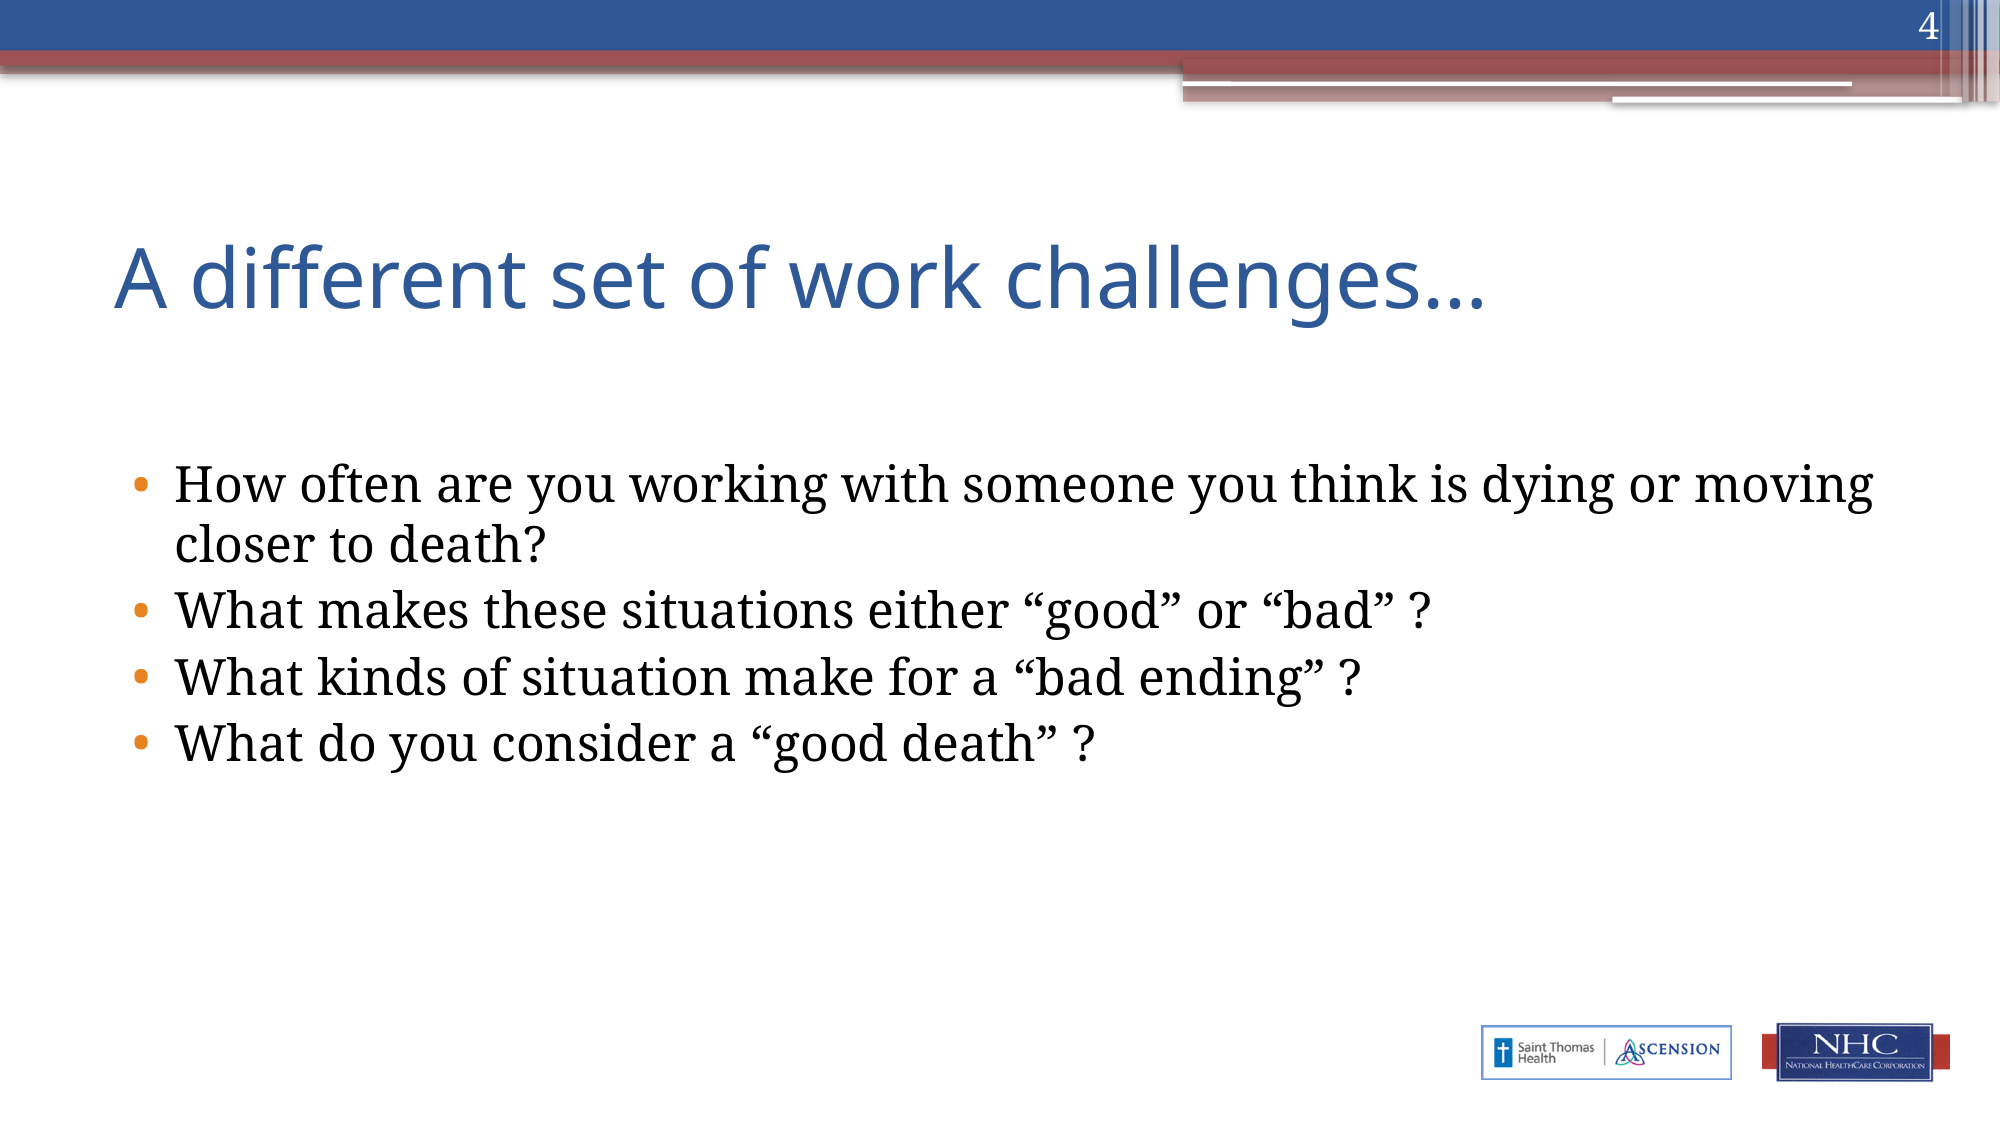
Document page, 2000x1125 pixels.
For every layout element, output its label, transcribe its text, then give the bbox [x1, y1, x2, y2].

title A different set of work challenges… [99, 187, 1900, 363]
list How often are you working with someone you think is dying or moving closer to death? What makes these situations either “good” or “bad” ? What kinds of situation make for a “bad ending” ? What do you consider a “good death” ? [99, 368, 1900, 1079]
picture [1481, 1025, 1732, 1081]
picture [1761, 1012, 1950, 1089]
slide_number 4 [1787, 0, 1955, 61]
